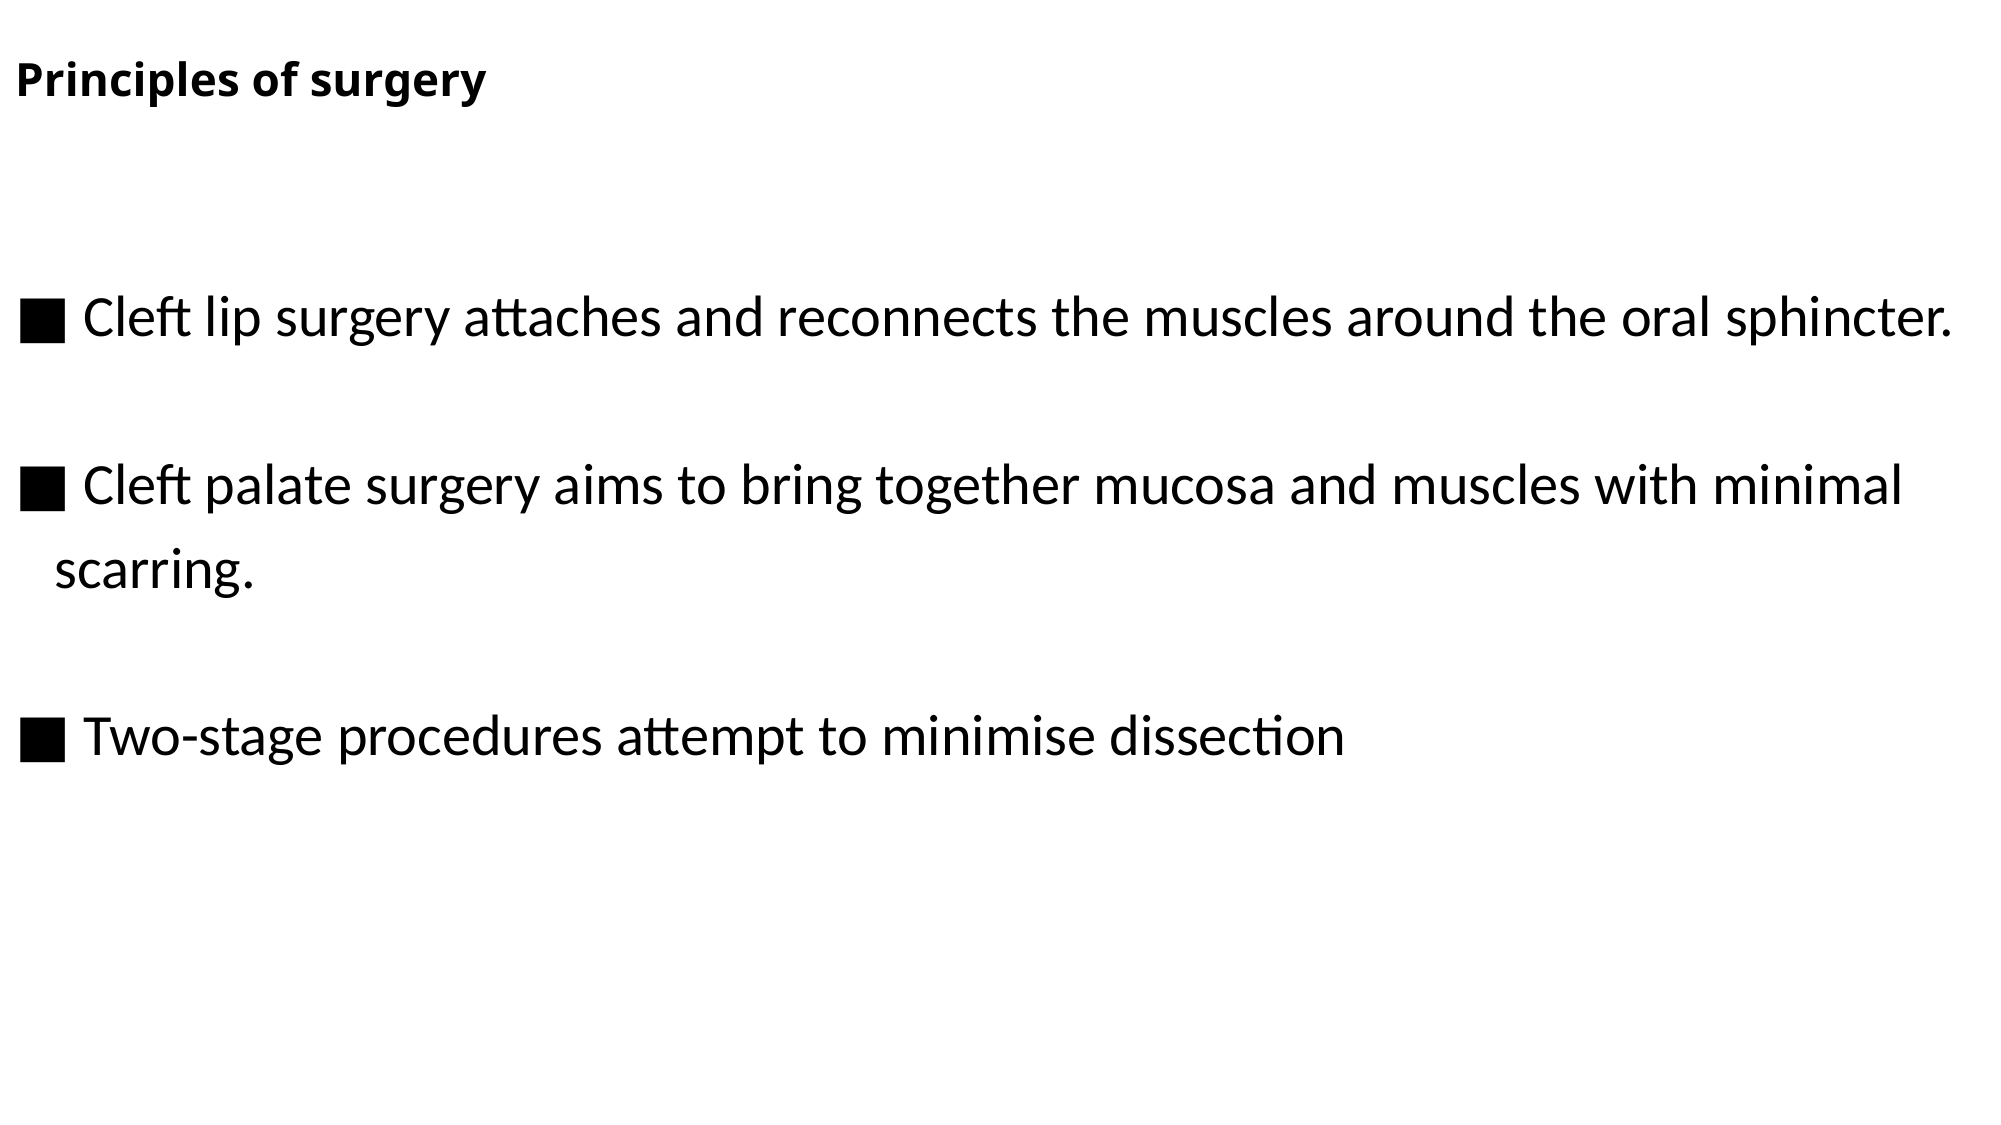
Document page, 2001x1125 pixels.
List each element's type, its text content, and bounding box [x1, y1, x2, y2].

list ■ Cleft lip surgery attaches and reconnects the muscles around the oral sphincter. ■ Cleft palate surgery aims to bring together mucosa and muscles with minimal scarring. ■ Two-stage procedures attempt to minimise dissection [0, 188, 2000, 1125]
title Principles of surgery [0, 0, 1863, 169]
